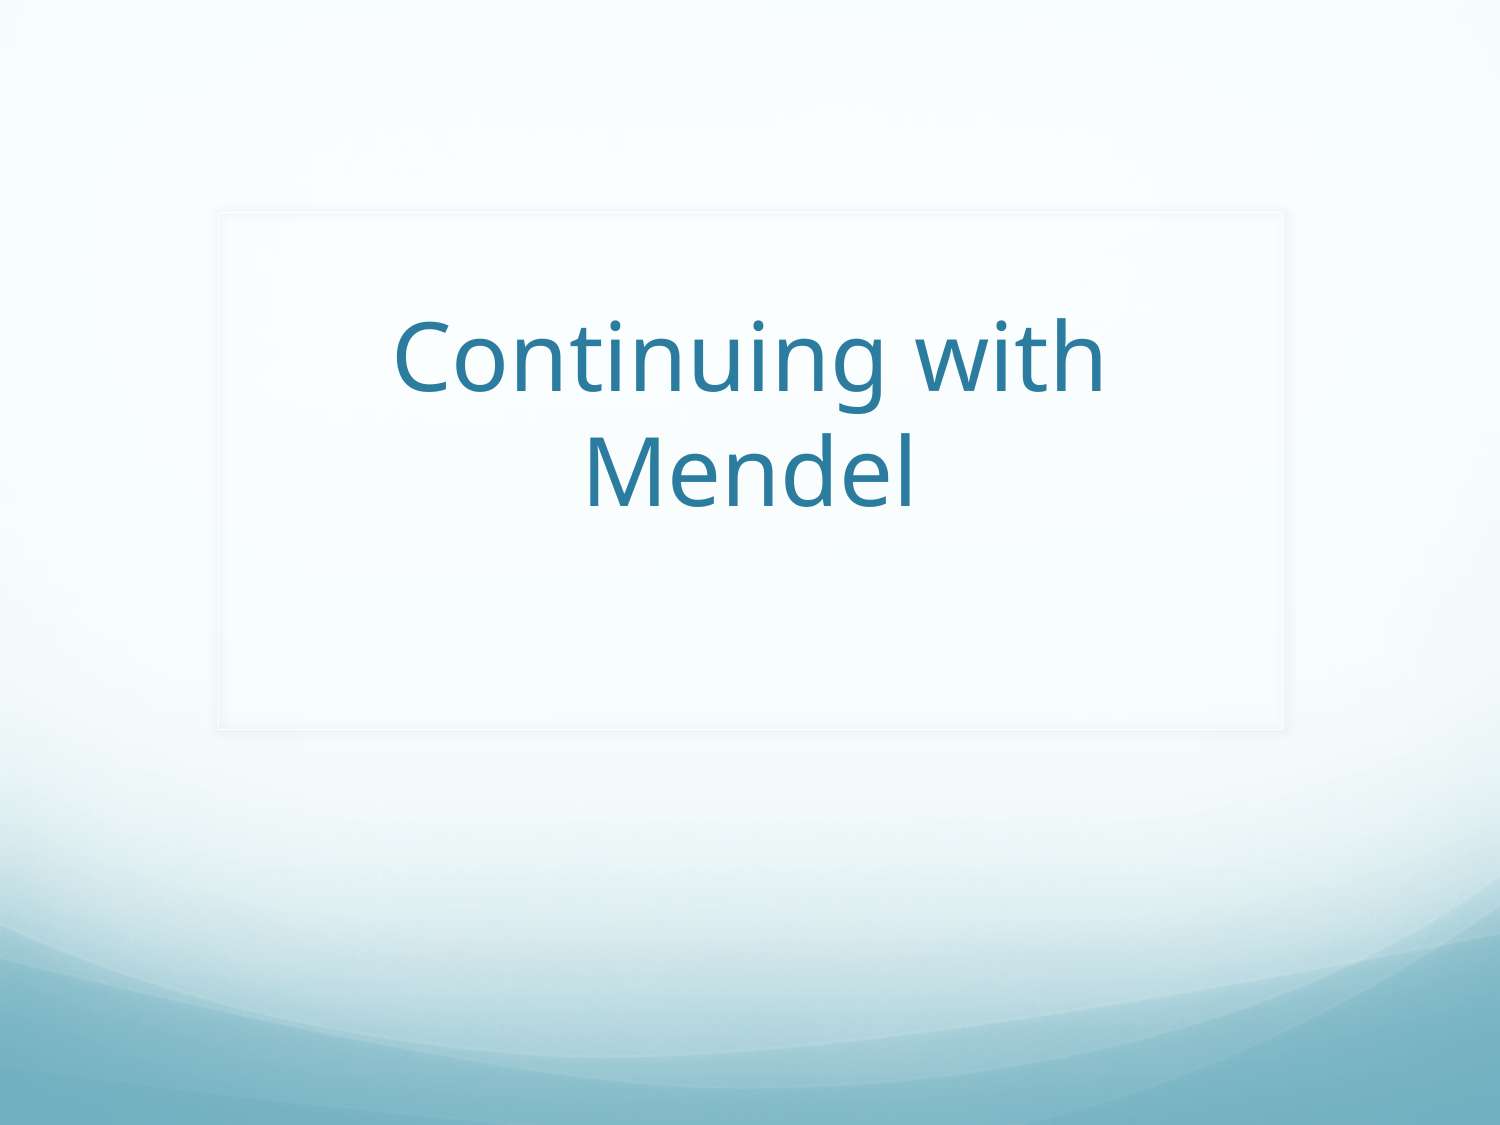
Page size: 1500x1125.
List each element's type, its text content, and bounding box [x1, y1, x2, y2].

title Continuing with Mendel [217, 249, 1283, 533]
